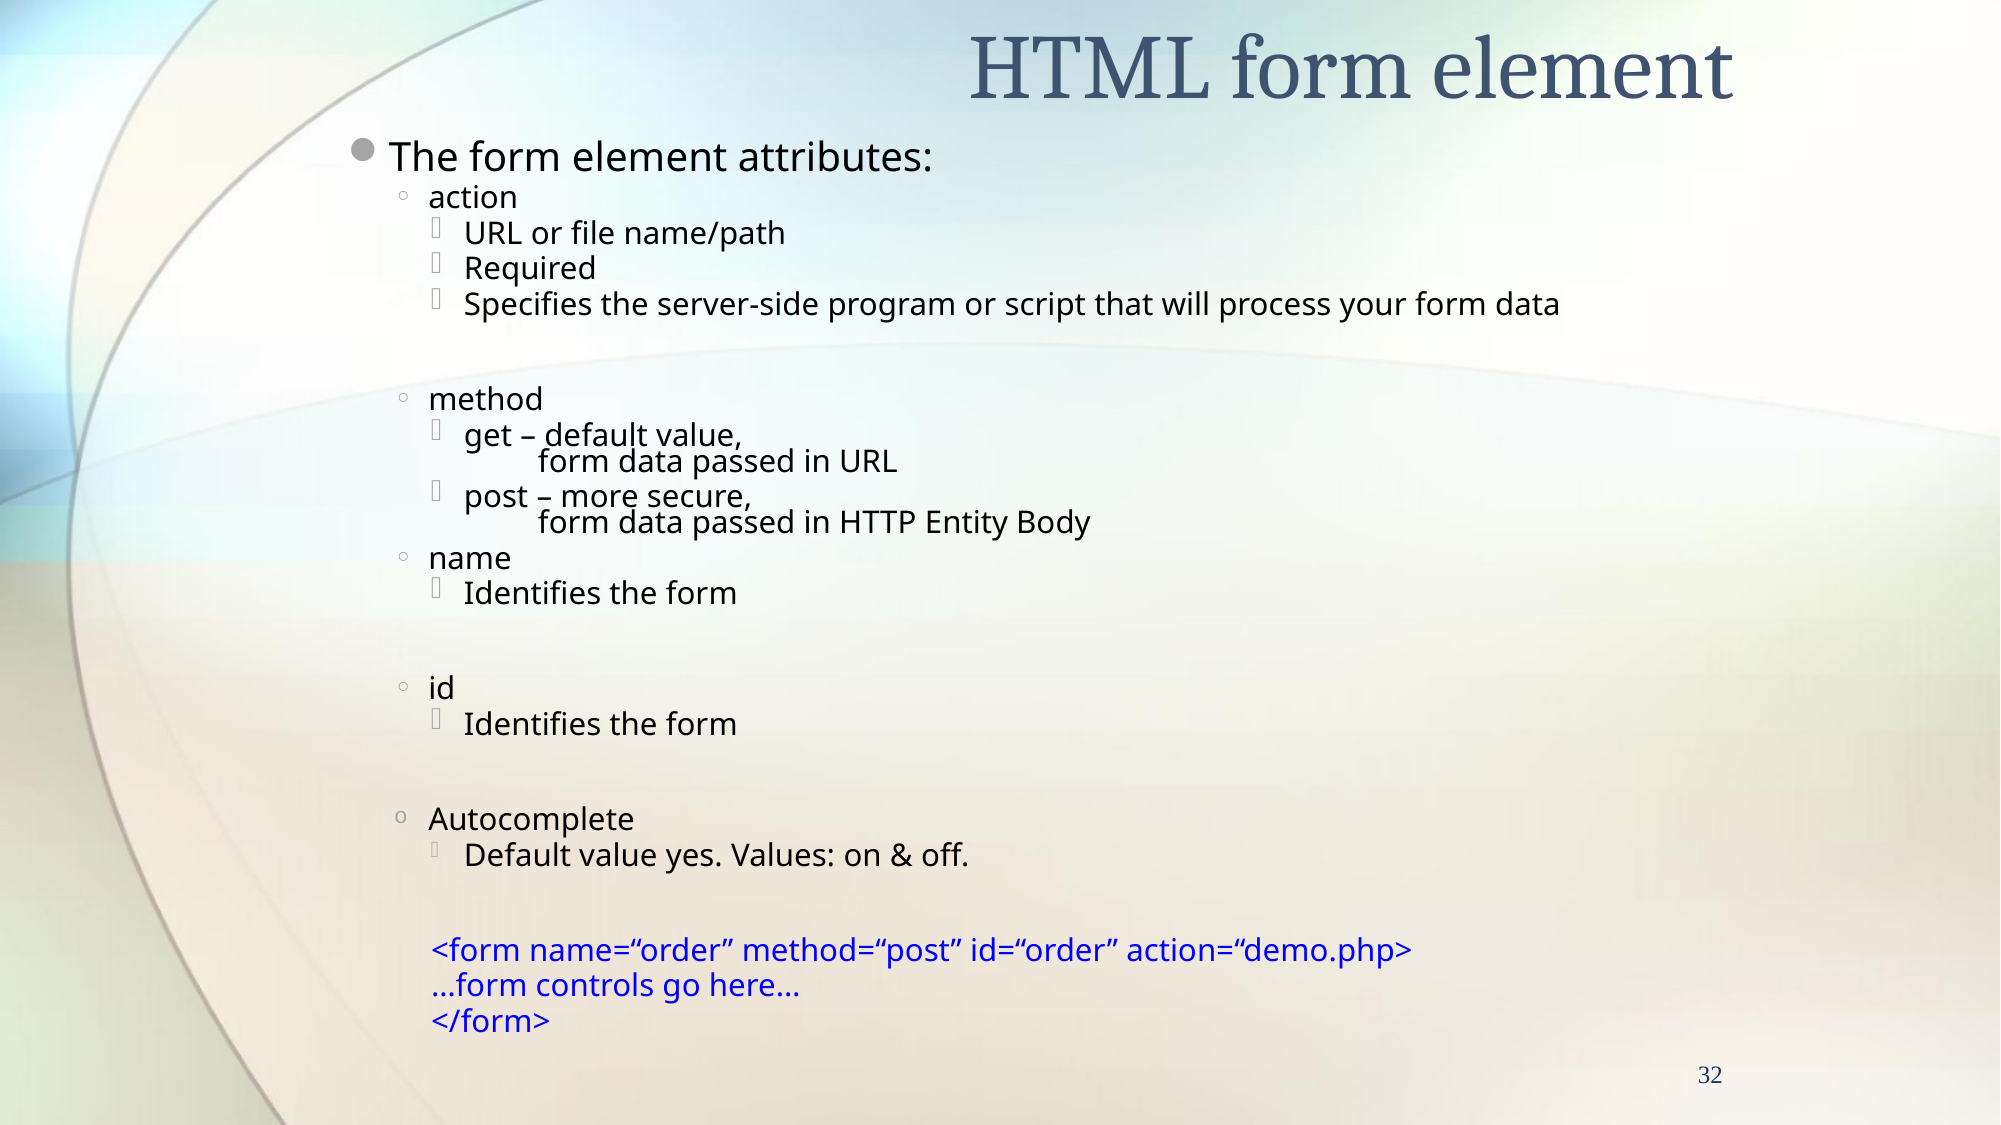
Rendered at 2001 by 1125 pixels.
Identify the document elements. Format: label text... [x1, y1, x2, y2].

slide_number 32 [1662, 1034, 1738, 1113]
list The form element attributes: action URL or file name/path Required Specifies the server-side program or script that will process your form data method get – default value, form data passed in URL post – more secure, form data passed in HTTP Entity Body name Identifies the form id Identifies the form Autocomplete Default value yes. Values: on & off. <form name=“order” method=“post” id=“order” action=“demo.php> …form controls go here… </form> [321, 137, 1747, 1050]
picture [0, 0, 2001, 1125]
title HTML form element [474, 0, 1750, 127]
